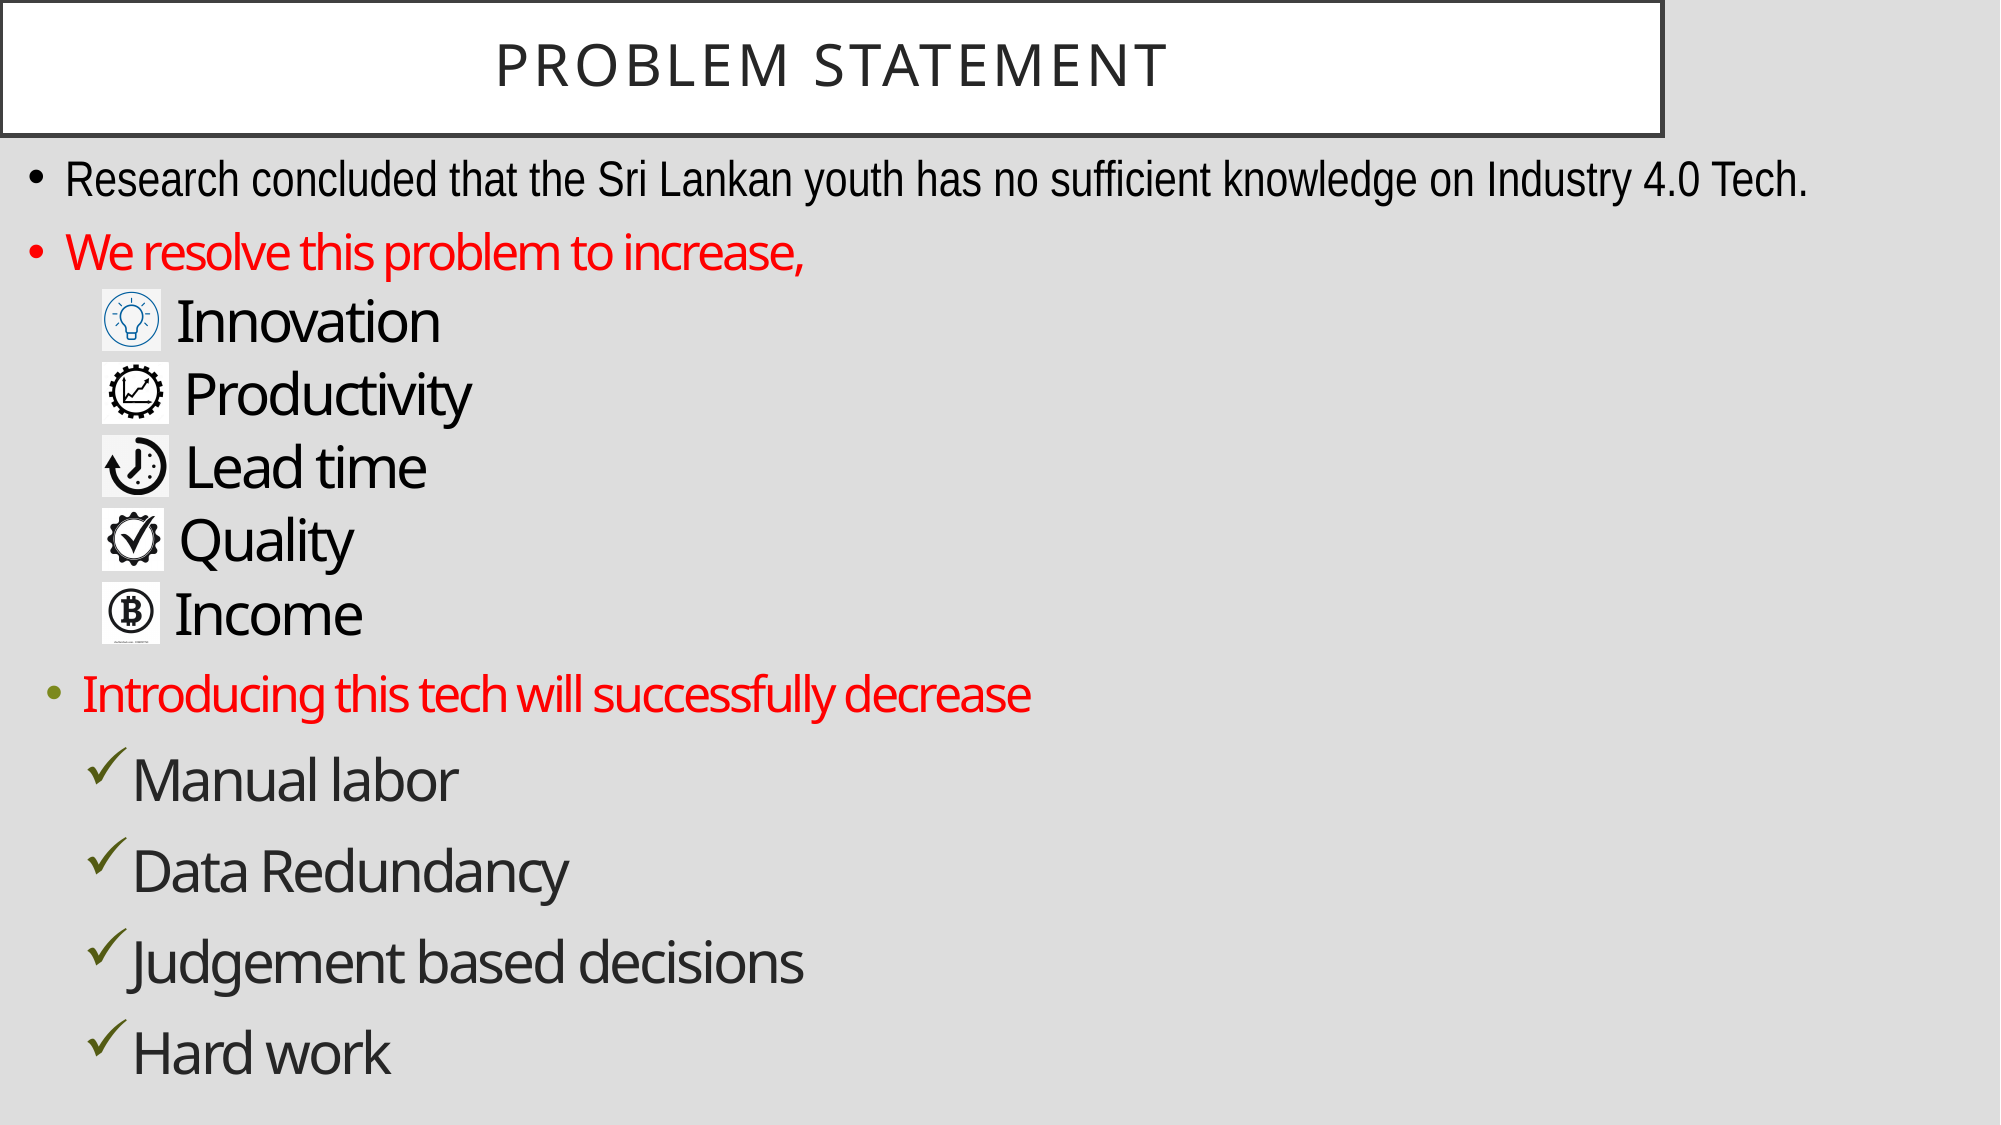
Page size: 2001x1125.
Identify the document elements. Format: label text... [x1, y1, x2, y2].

picture [102, 435, 169, 497]
picture [102, 582, 160, 644]
text_box Research concluded that the Sri Lankan youth has no sufficient knowledge on Industry 4.0 Tech. We resolve this problem to increase, Innovation Productivity Lead time Quality Income [12, 145, 1882, 810]
picture [102, 362, 166, 424]
picture [102, 289, 164, 351]
picture [102, 508, 164, 571]
list Introducing this tech will successfully decrease Manual labor Data Redundancy Judgement based decisions Hard work [30, 810, 1756, 1125]
title Problem Statement [0, 0, 1665, 138]
